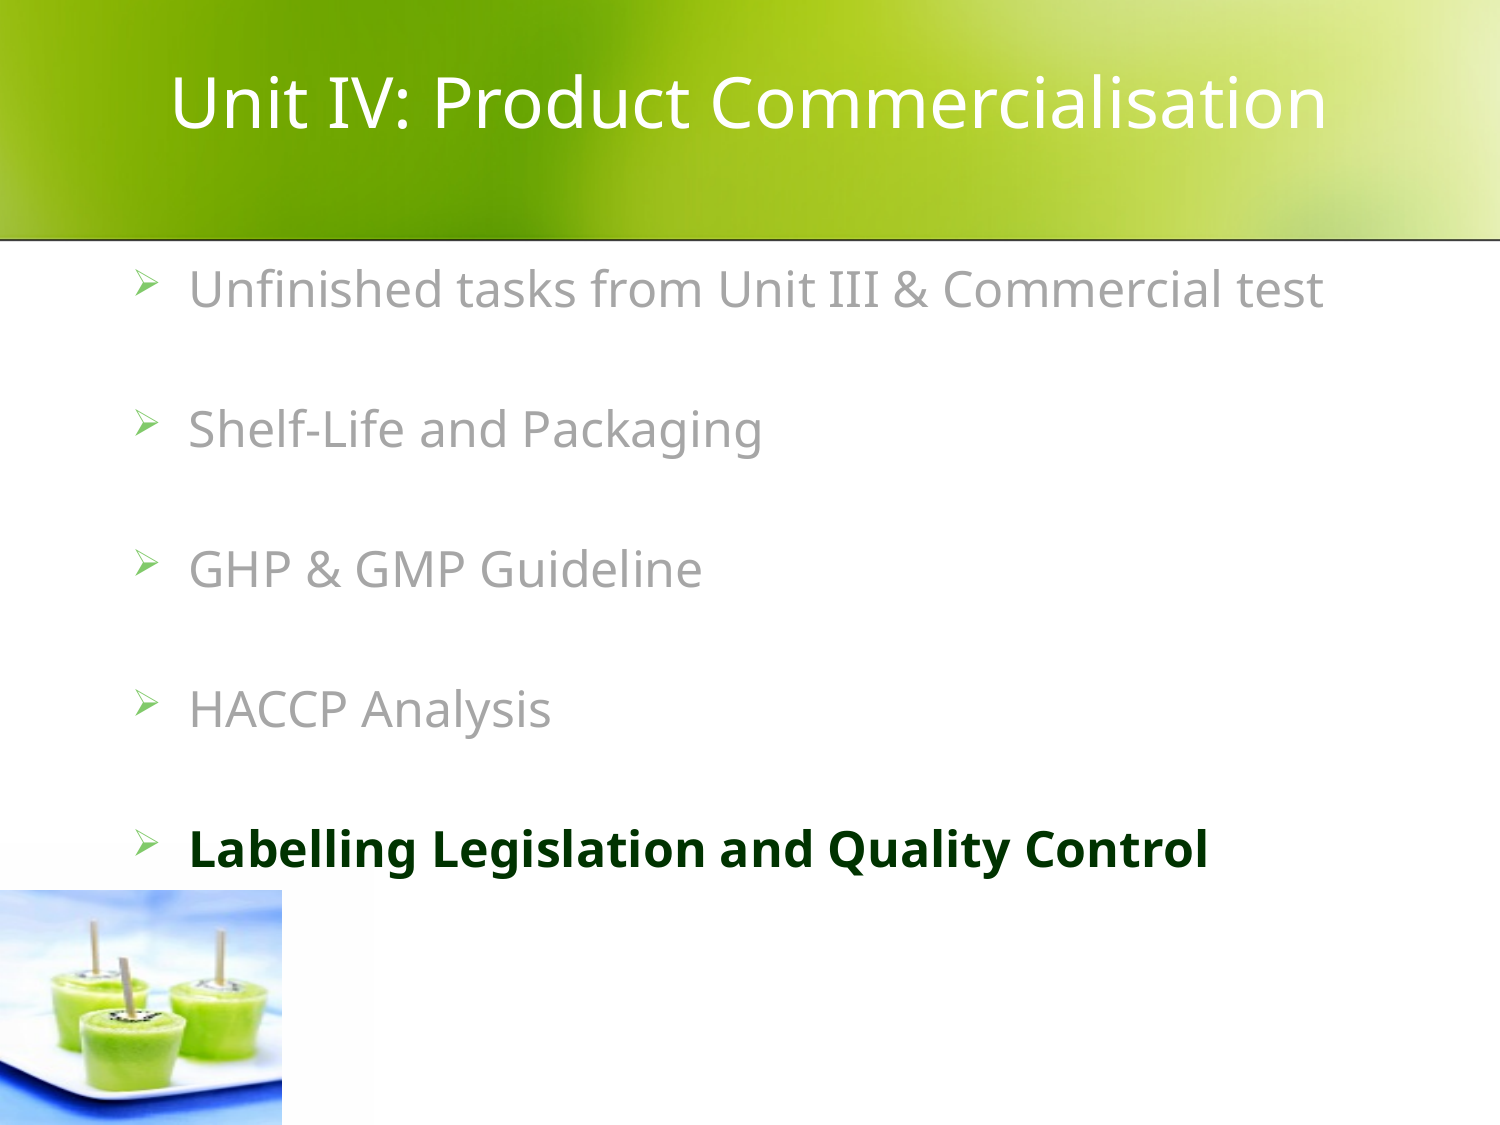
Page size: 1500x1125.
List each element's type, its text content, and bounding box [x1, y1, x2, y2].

title Unit IV: Product Commercialisation [62, 24, 1438, 176]
picture [0, 0, 1500, 1125]
list Unfinished tasks from Unit III & Commercial test Shelf-Life and Packaging GHP & GMP Guideline HACCP Analysis Labelling Legislation and Quality Control [116, 249, 1493, 913]
